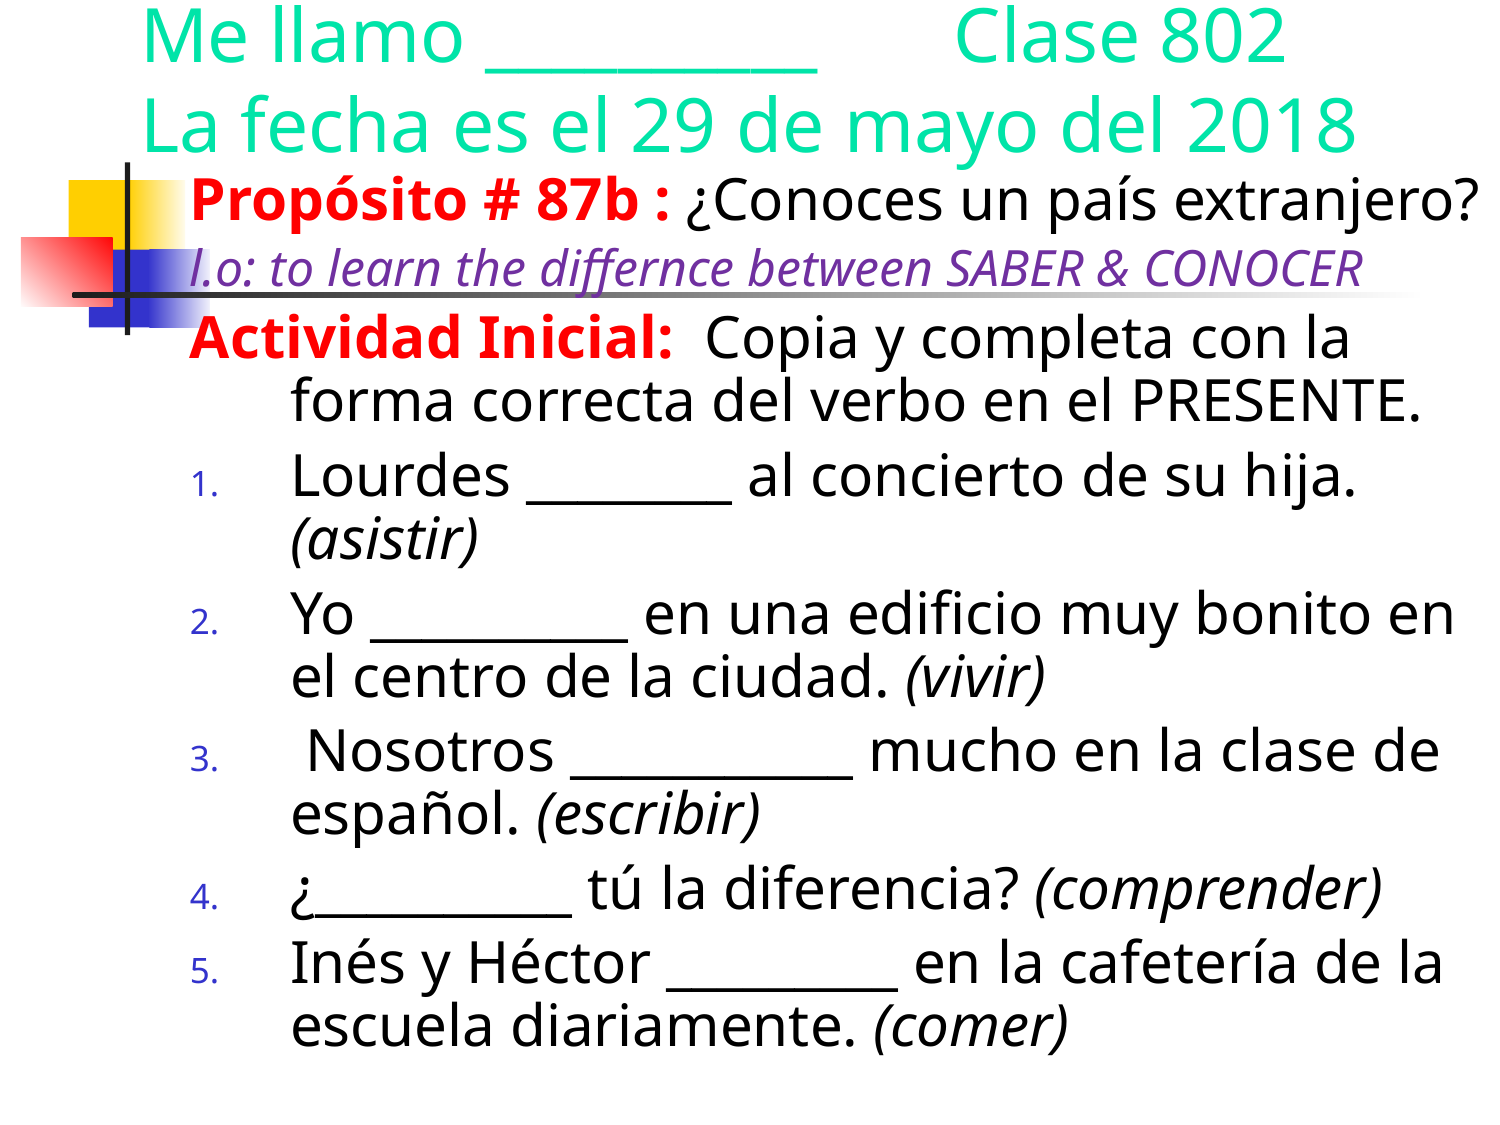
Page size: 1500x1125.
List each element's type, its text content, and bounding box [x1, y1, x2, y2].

text_box Propósito # 87b : ¿Conoces un país extranjero? l.o: to learn the differnce between SABER & CONOCER Actividad Inicial: Copia y completa con la forma correcta del verbo en el PRESENTE. Lourdes ________ al concierto de su hija. (asistir) Yo __________ en una edificio muy bonito en el centro de la ciudad. (vivir) Nosotros ___________ mucho en la clase de español. (escribir) ¿__________ tú la diferencia? (comprender) Inés y Héctor _________ en la cafetería de la escuela diariamente. (comer) [174, 162, 1500, 1050]
text_box Me llamo __________ Clase 802 La fecha es el 29 de mayo del 2018 [124, 0, 1463, 175]
